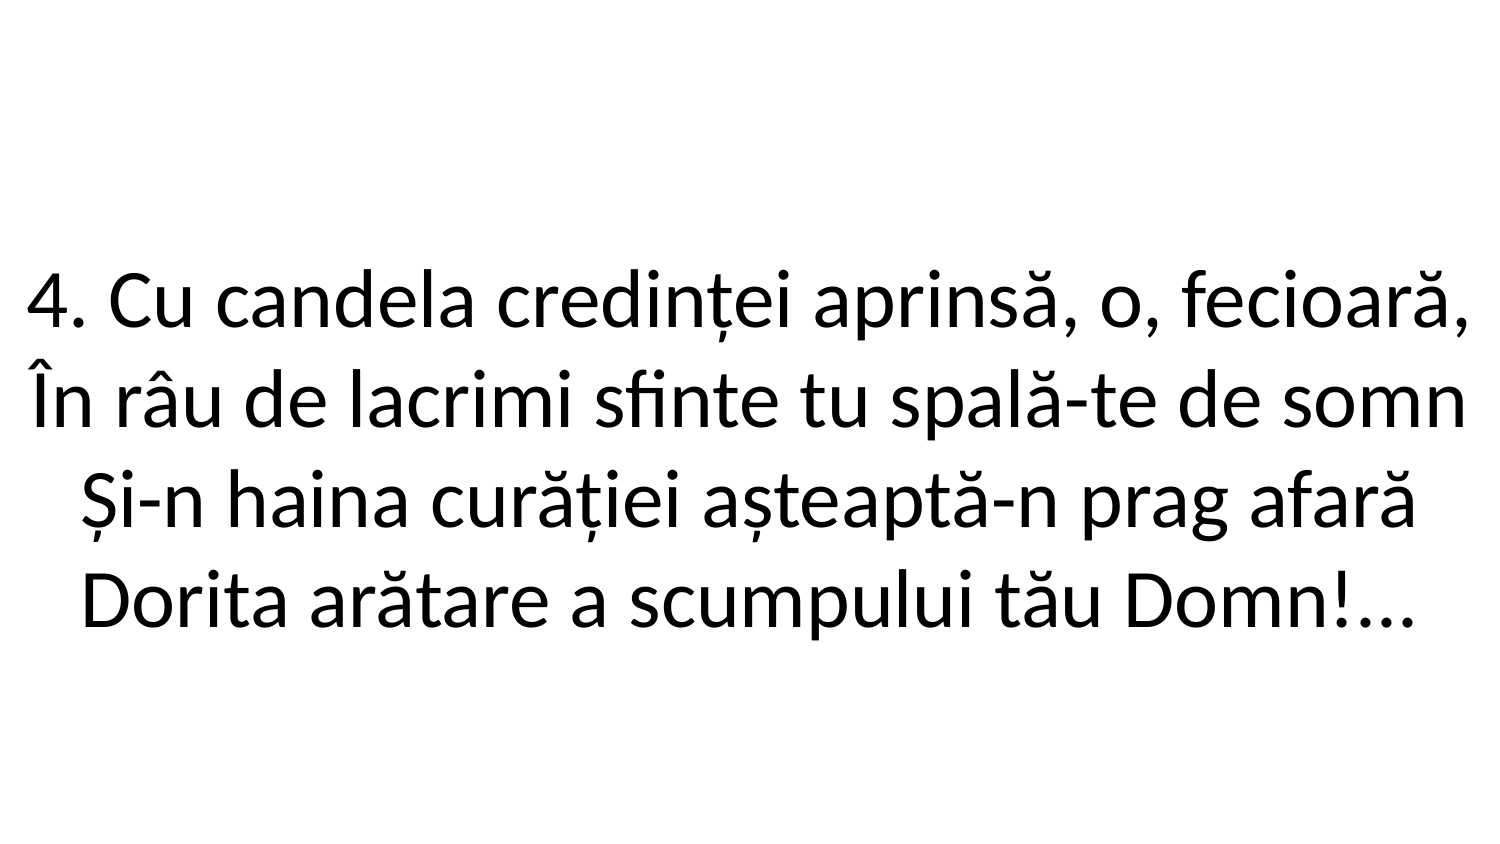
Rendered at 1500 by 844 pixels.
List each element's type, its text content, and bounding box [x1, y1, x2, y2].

text_box 4. Cu candela credinței aprinsă, o, fecioară, În râu de lacrimi sfinte tu spală-te de somn Și-n haina curăției așteaptă-n prag afară Dorita arătare a scumpului tău Domn!... [11, 192, 1489, 652]
